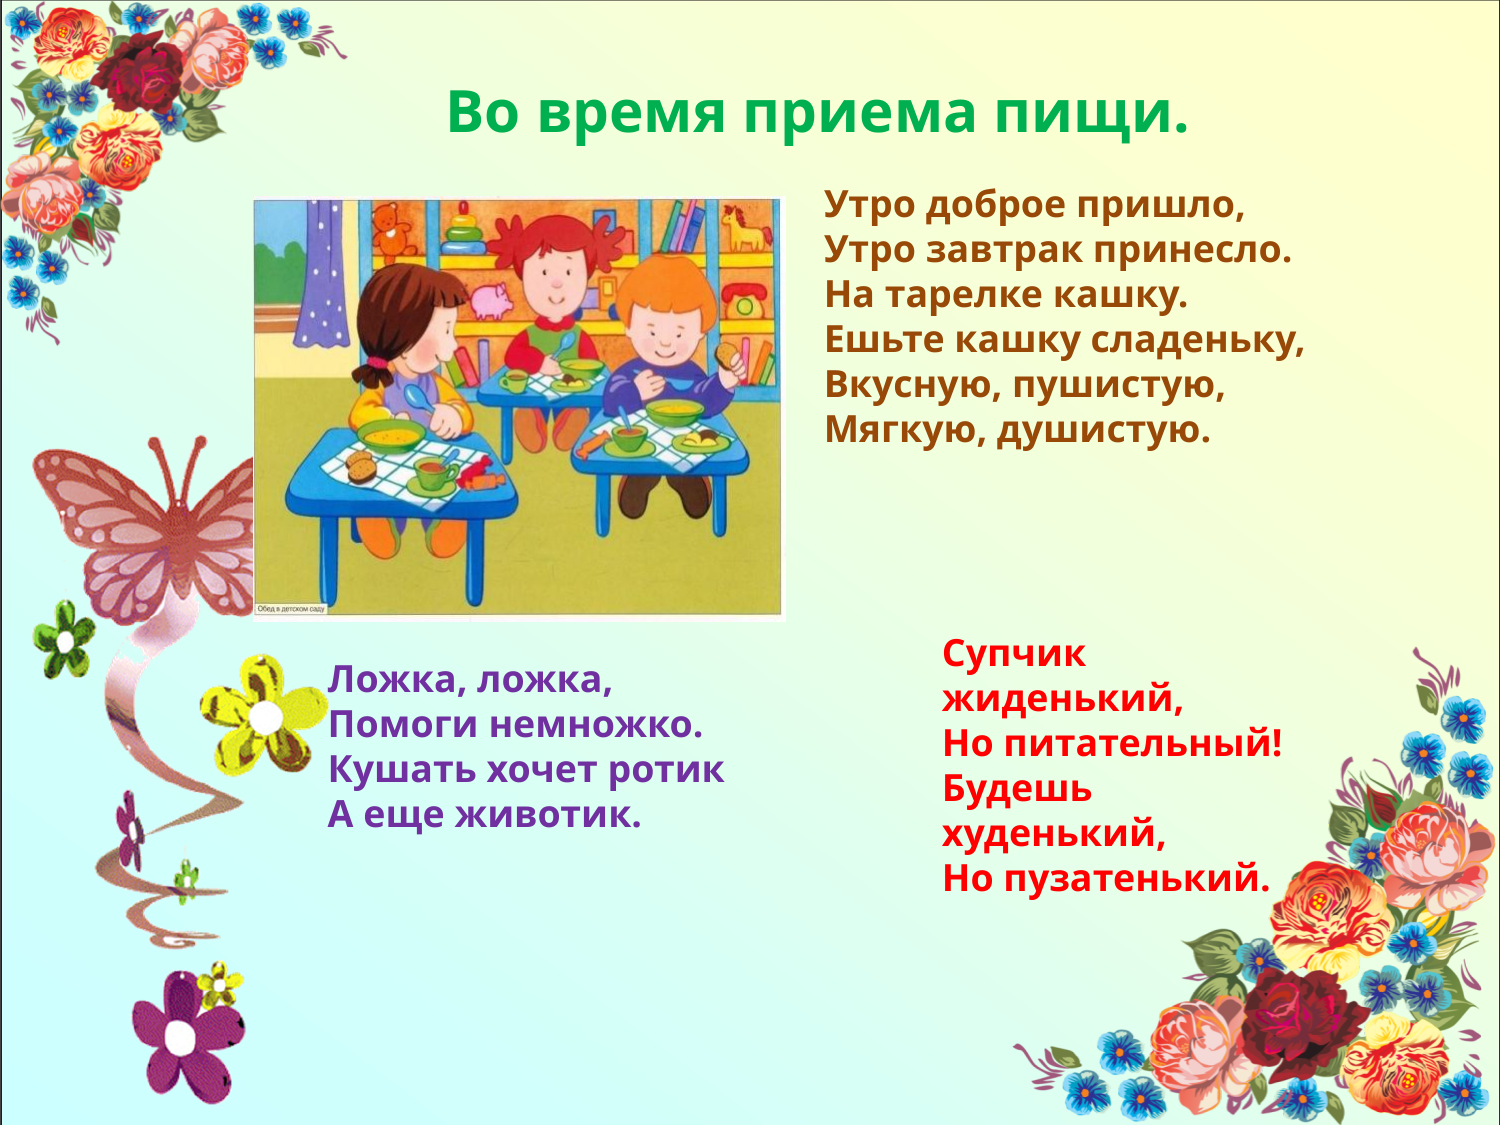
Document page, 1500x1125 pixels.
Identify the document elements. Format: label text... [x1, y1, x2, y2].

text_box Утро доброе пришло, Утро завтрак принесло. На тарелке кашку. Ешьте кашку сладеньку, Вкусную, пушистую, Мягкую, душистую. [809, 172, 1341, 593]
picture [0, 0, 1500, 1125]
text_box Во время приема пищи. [430, 66, 1297, 152]
text_box Ложка, ложка, Помоги немножко. Кушать хочет ротик А еще животик. [312, 647, 786, 843]
text_box Супчик жиденький, Но питательный! Будешь худенький, Но пузатенький. [927, 621, 1306, 907]
